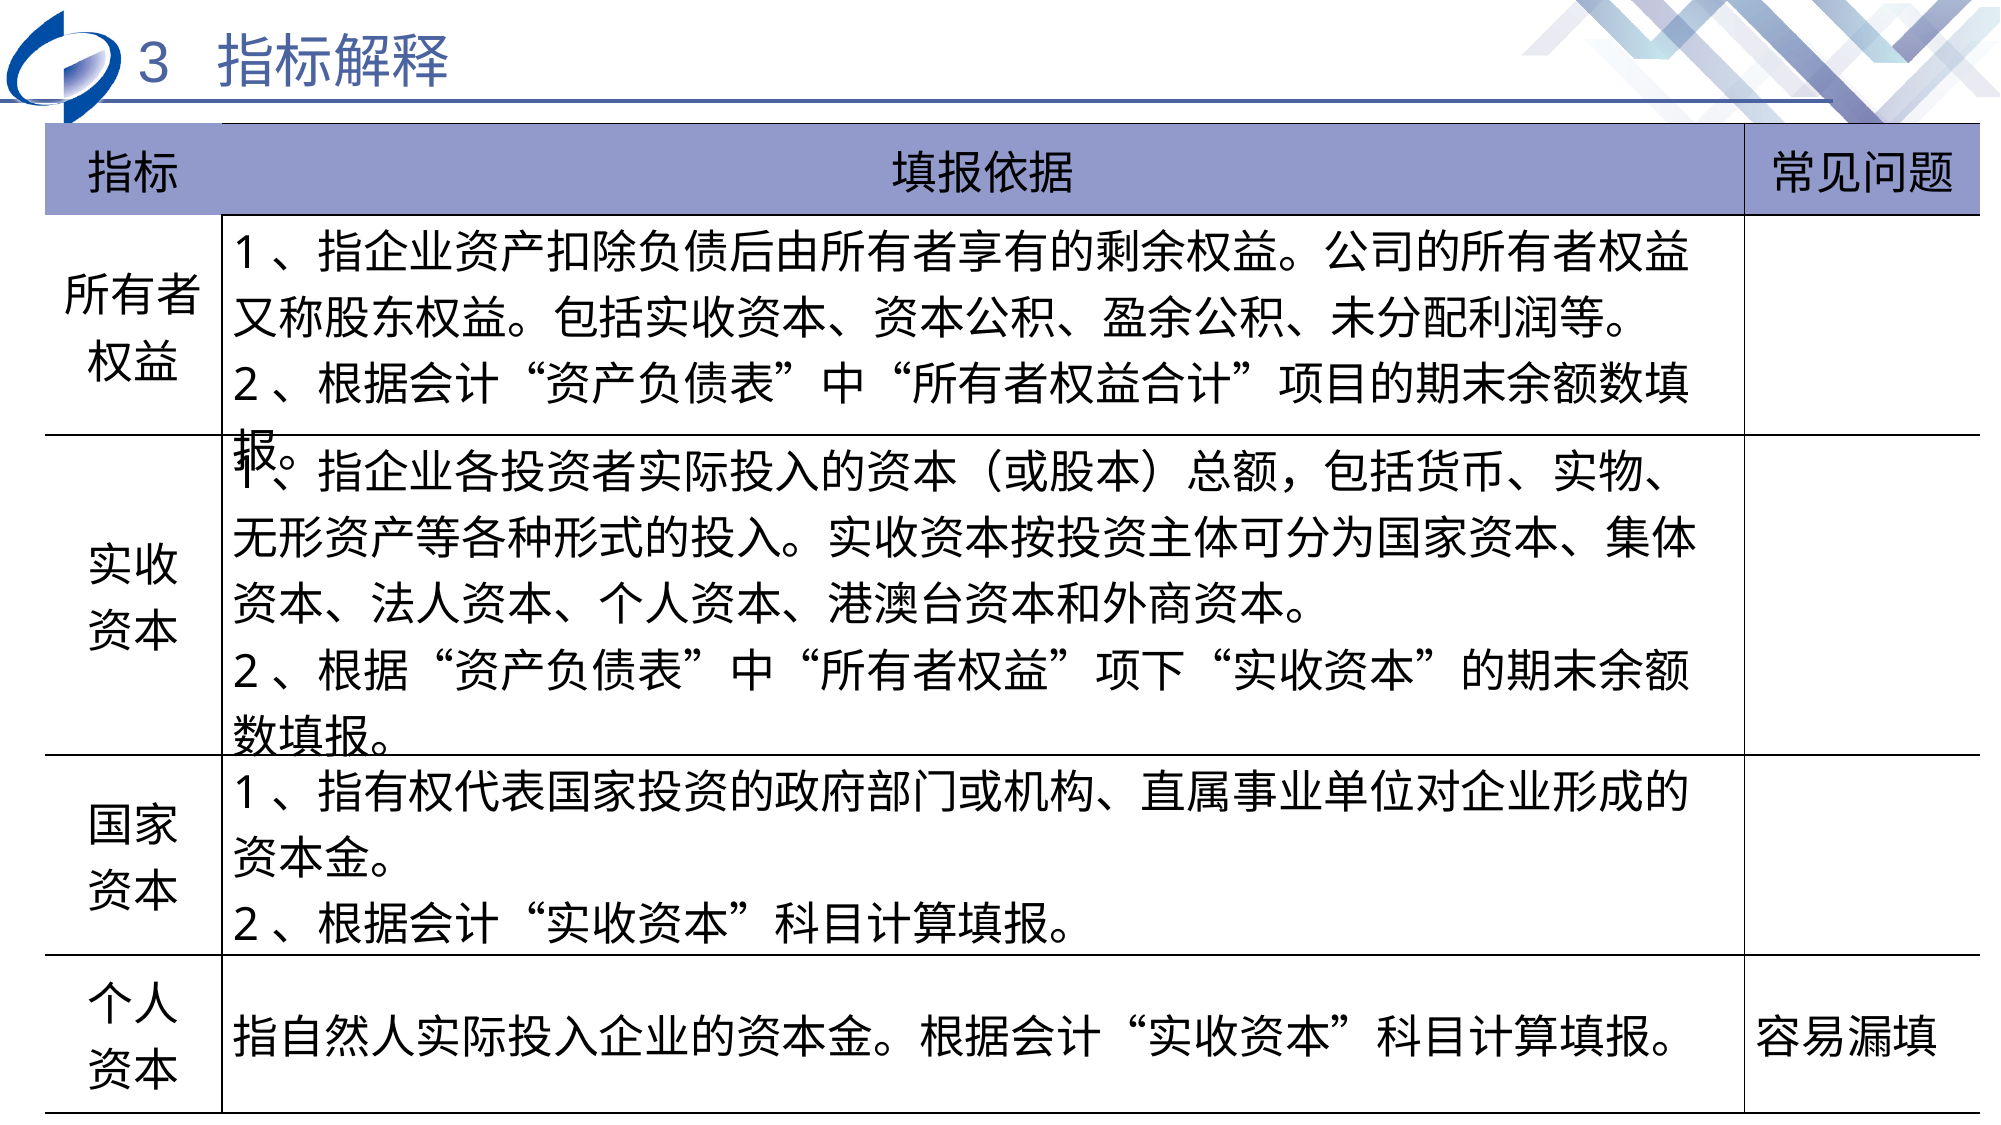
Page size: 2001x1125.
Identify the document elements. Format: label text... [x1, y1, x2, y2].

picture [4, 9, 123, 128]
table_cell [1745, 216, 1980, 434]
table_cell 容易漏填 [1745, 956, 1980, 1112]
table_cell [1745, 756, 1980, 954]
picture [1412, 0, 2000, 166]
table_cell 1、指企业资产扣除负债后由所有者享有的剩余权益。公司的所有者权益又称股东权益。包括实收资本、资本公积、盈余公积、未分配利润等。 2、根据会计“资产负债表”中“所有者权益合计”项目的期末余额数填报。 [223, 216, 1744, 434]
table_cell 所有者权益 [45, 215, 221, 434]
table_cell 1、指有权代表国家投资的政府部门或机构、直属事业单位对企业形成的资本金。 2、根据会计“实收资本”科目计算填报。 [223, 756, 1744, 954]
table_cell [1745, 436, 1980, 754]
table_cell 指自然人实际投入企业的资本金。根据会计“实收资本”科目计算填报。 [223, 956, 1744, 1112]
table_header 填报依据 [222, 124, 1744, 214]
text_box 3 指标解释 [122, 0, 804, 100]
table_cell 1、指企业各投资者实际投入的资本（或股本）总额，包括货币、实物、无形资产等各种形式的投入。实收资本按投资主体可分为国家资本、集体资本、法人资本、个人资本、港澳台资本和外商资本。 2、根据“资产负债表”中“所有者权益”项下“实收资本”的期末余额数填报。 [223, 436, 1744, 754]
table_cell 实收 资本 [45, 436, 221, 754]
table_cell 国家 资本 [45, 756, 221, 954]
table_header 指标 [45, 123, 222, 215]
table_cell 个人 资本 [45, 956, 221, 1112]
table_header 常见问题 [1745, 166, 1980, 214]
